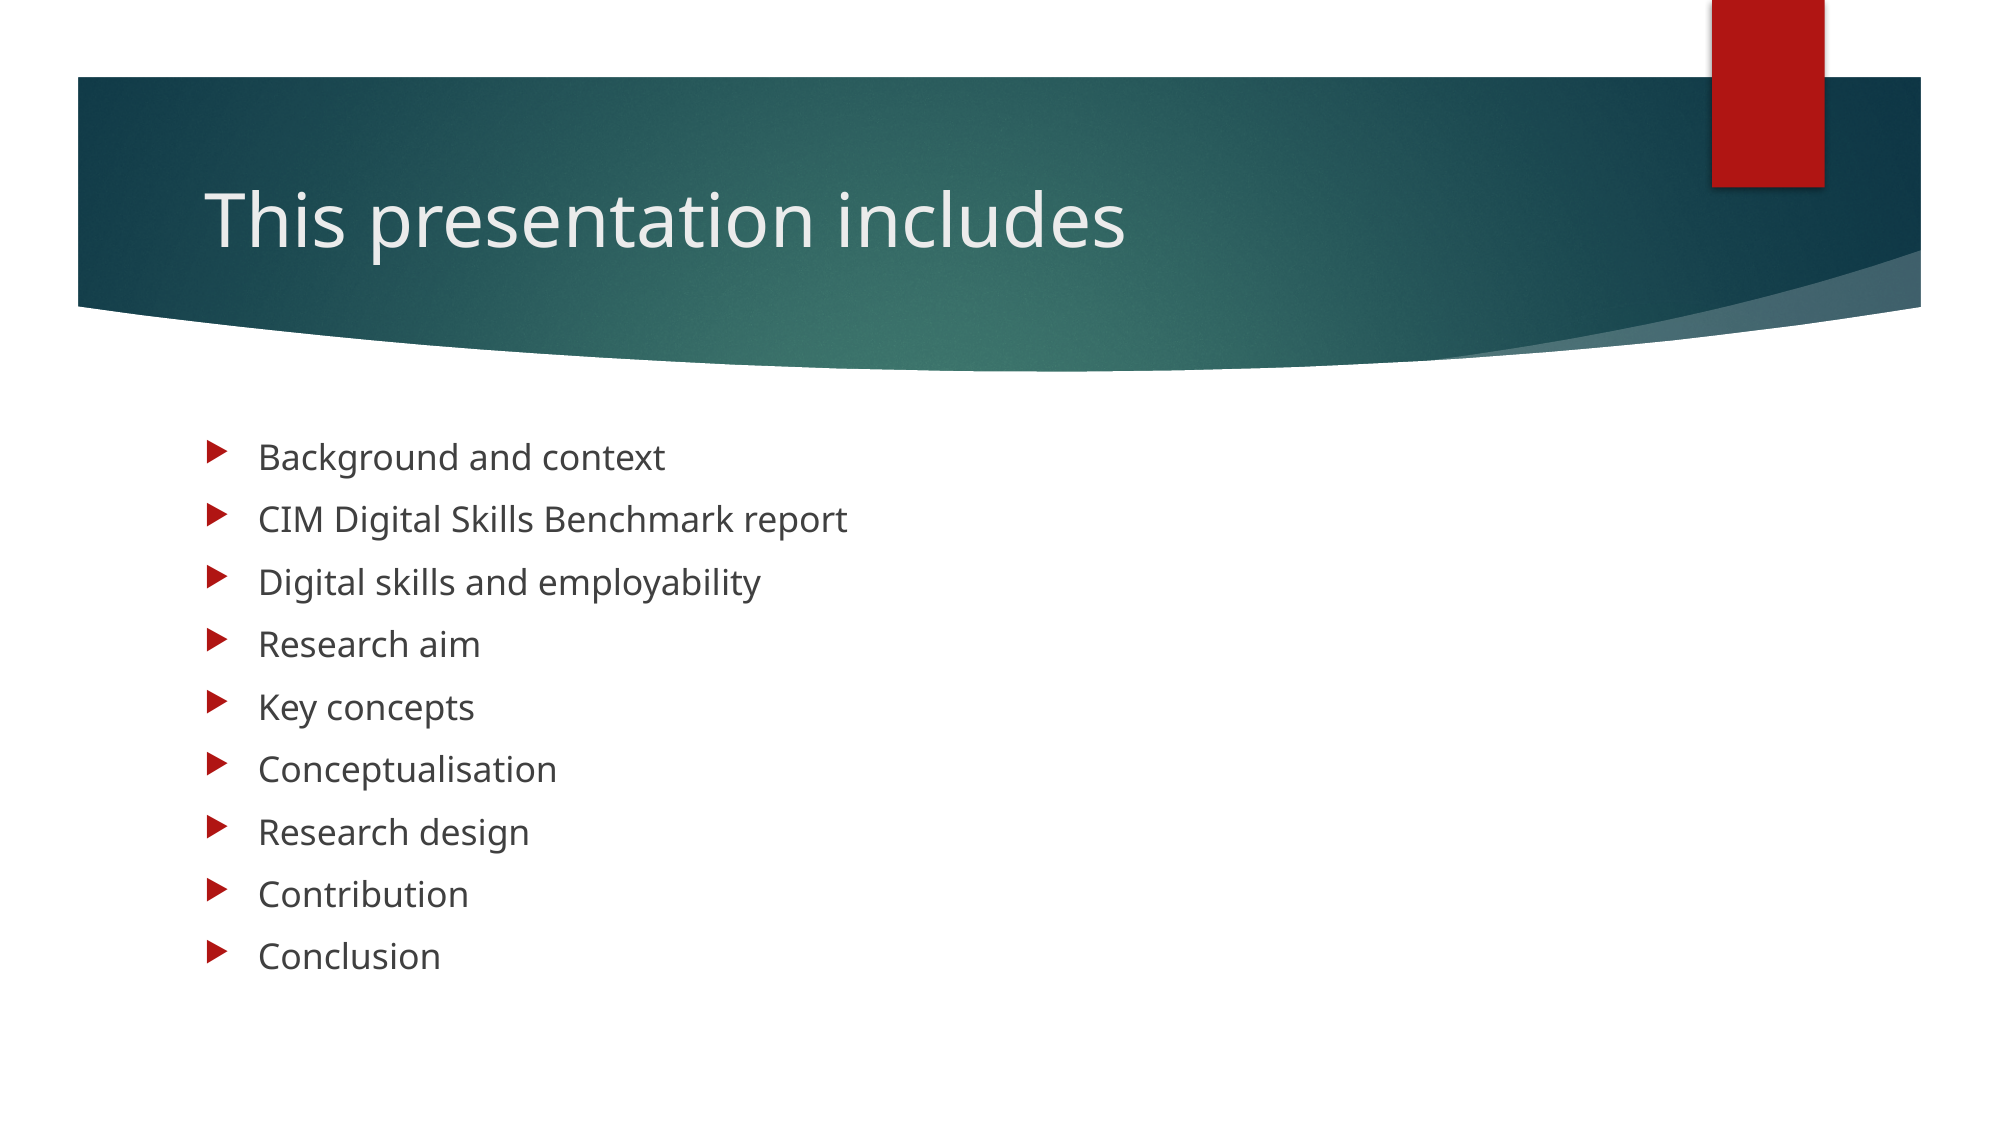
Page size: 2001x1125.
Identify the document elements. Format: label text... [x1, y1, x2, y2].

title This presentation includes [189, 159, 1638, 276]
list Background and context CIM Digital Skills Benchmark report Digital skills and employability Research aim Key concepts Conceptualisation Research design Contribution Conclusion [189, 427, 1638, 988]
